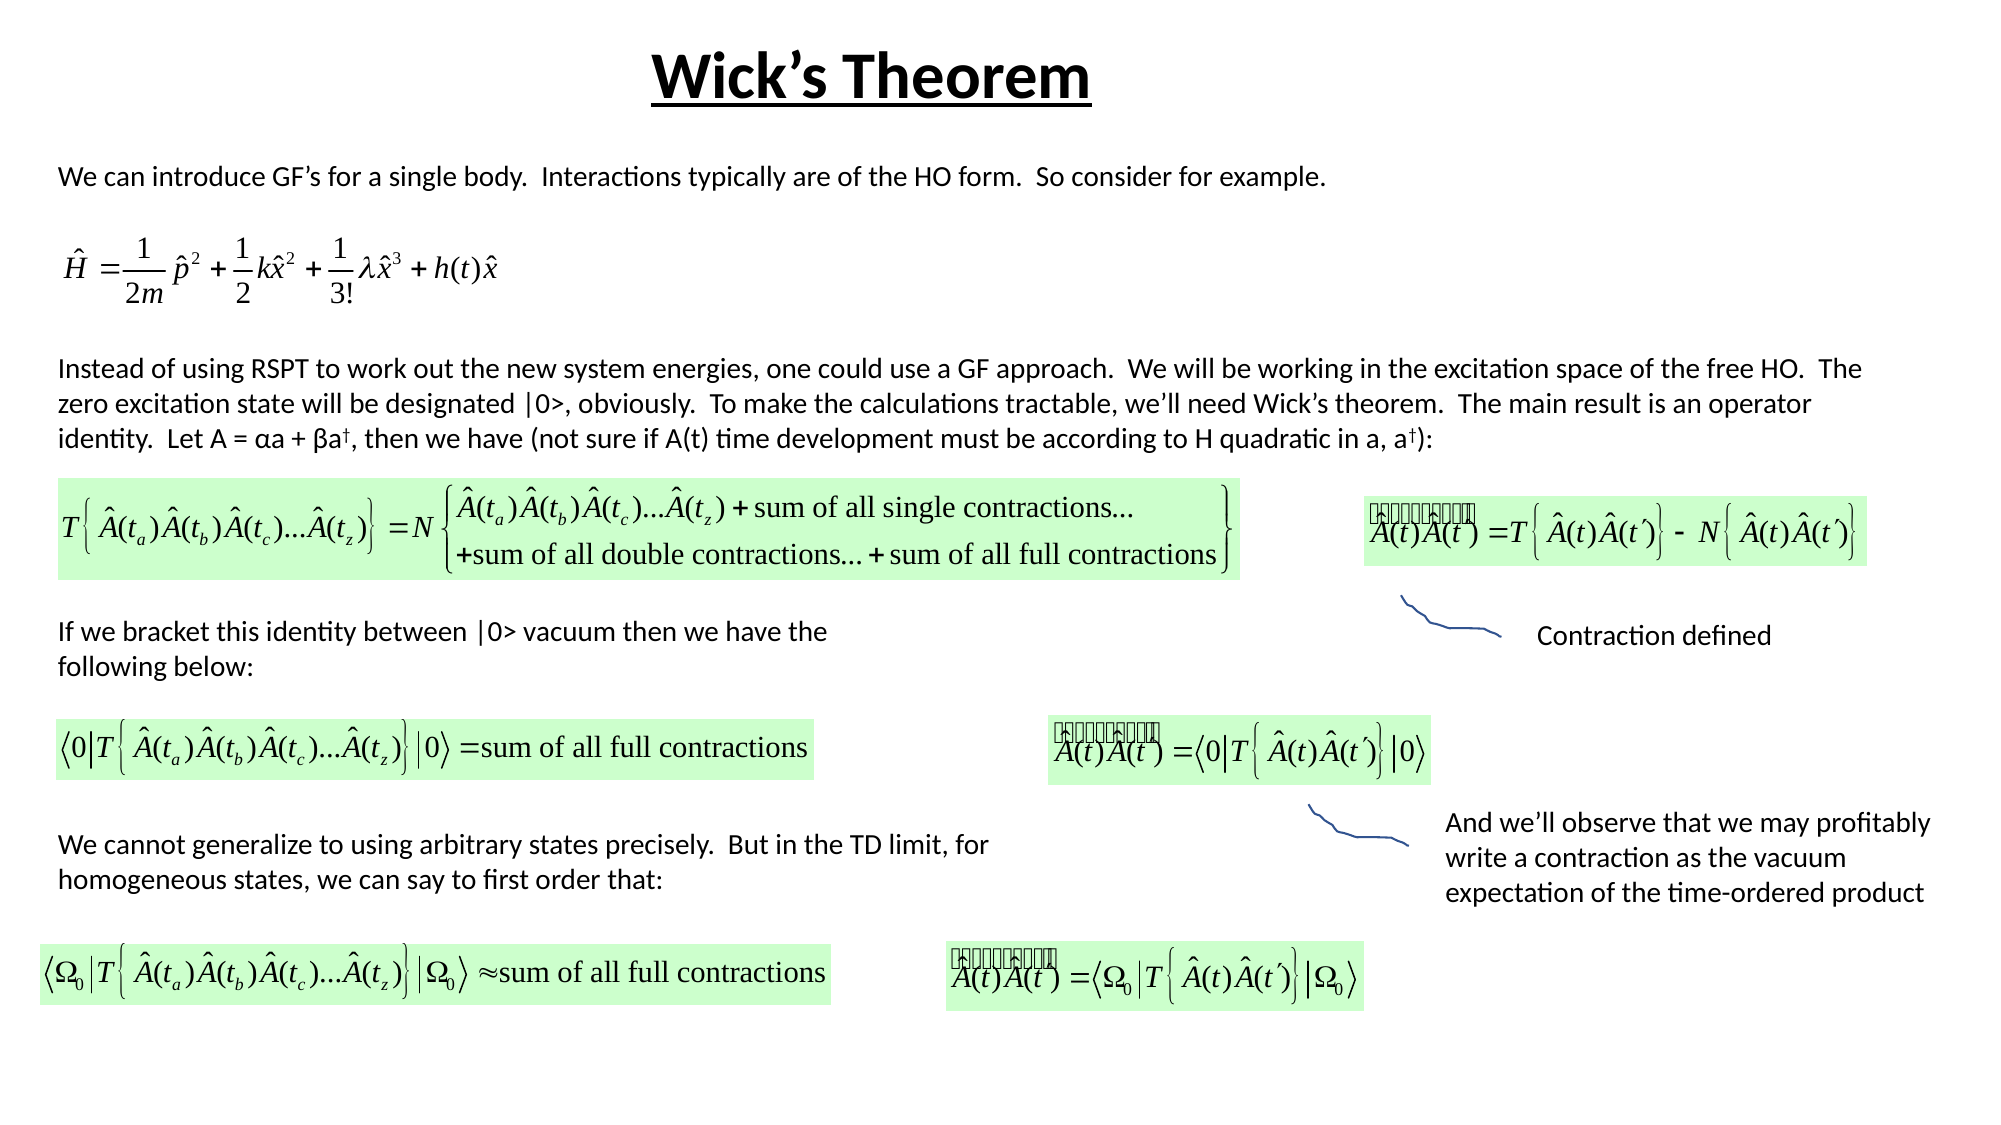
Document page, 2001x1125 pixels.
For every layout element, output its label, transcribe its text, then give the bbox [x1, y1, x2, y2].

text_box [1363, 496, 1867, 567]
text_box We cannot generalize to using arbitrary states precisely. But in the TD limit, for homogeneous states, we can say to first order that: [43, 817, 1106, 903]
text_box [57, 229, 505, 310]
text_box [1400, 594, 1502, 638]
text_box Contraction defined [1522, 608, 1835, 659]
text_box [945, 940, 1364, 1011]
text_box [56, 719, 815, 781]
text_box We can introduce GF’s for a single body. Interactions typically are of the HO form. So consider for example. [43, 150, 1523, 200]
text_box And we’ll observe that we may profitably write a contraction as the vacuum expectation of the time-ordered product [1430, 795, 1973, 916]
text_box If we bracket this identity between |0> vacuum then we have the following below: [43, 604, 868, 690]
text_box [39, 943, 831, 1006]
text_box Wick’s Theorem [636, 24, 1129, 120]
text_box [1307, 803, 1410, 847]
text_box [58, 478, 1240, 581]
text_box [1048, 715, 1431, 785]
text_box Instead of using RSPT to work out the new system energies, one could use a GF approach. We will be working in the excitation space of the free HO. The zero excitation state will be designated |0>, obviously. To make the calculations tractable, we’ll need Wick’s theorem. The main result is an operator identity. Let A = αa + βa†, then we have (not sure if A(t) time development must be according to H quadratic in a, a†): [43, 342, 1884, 463]
